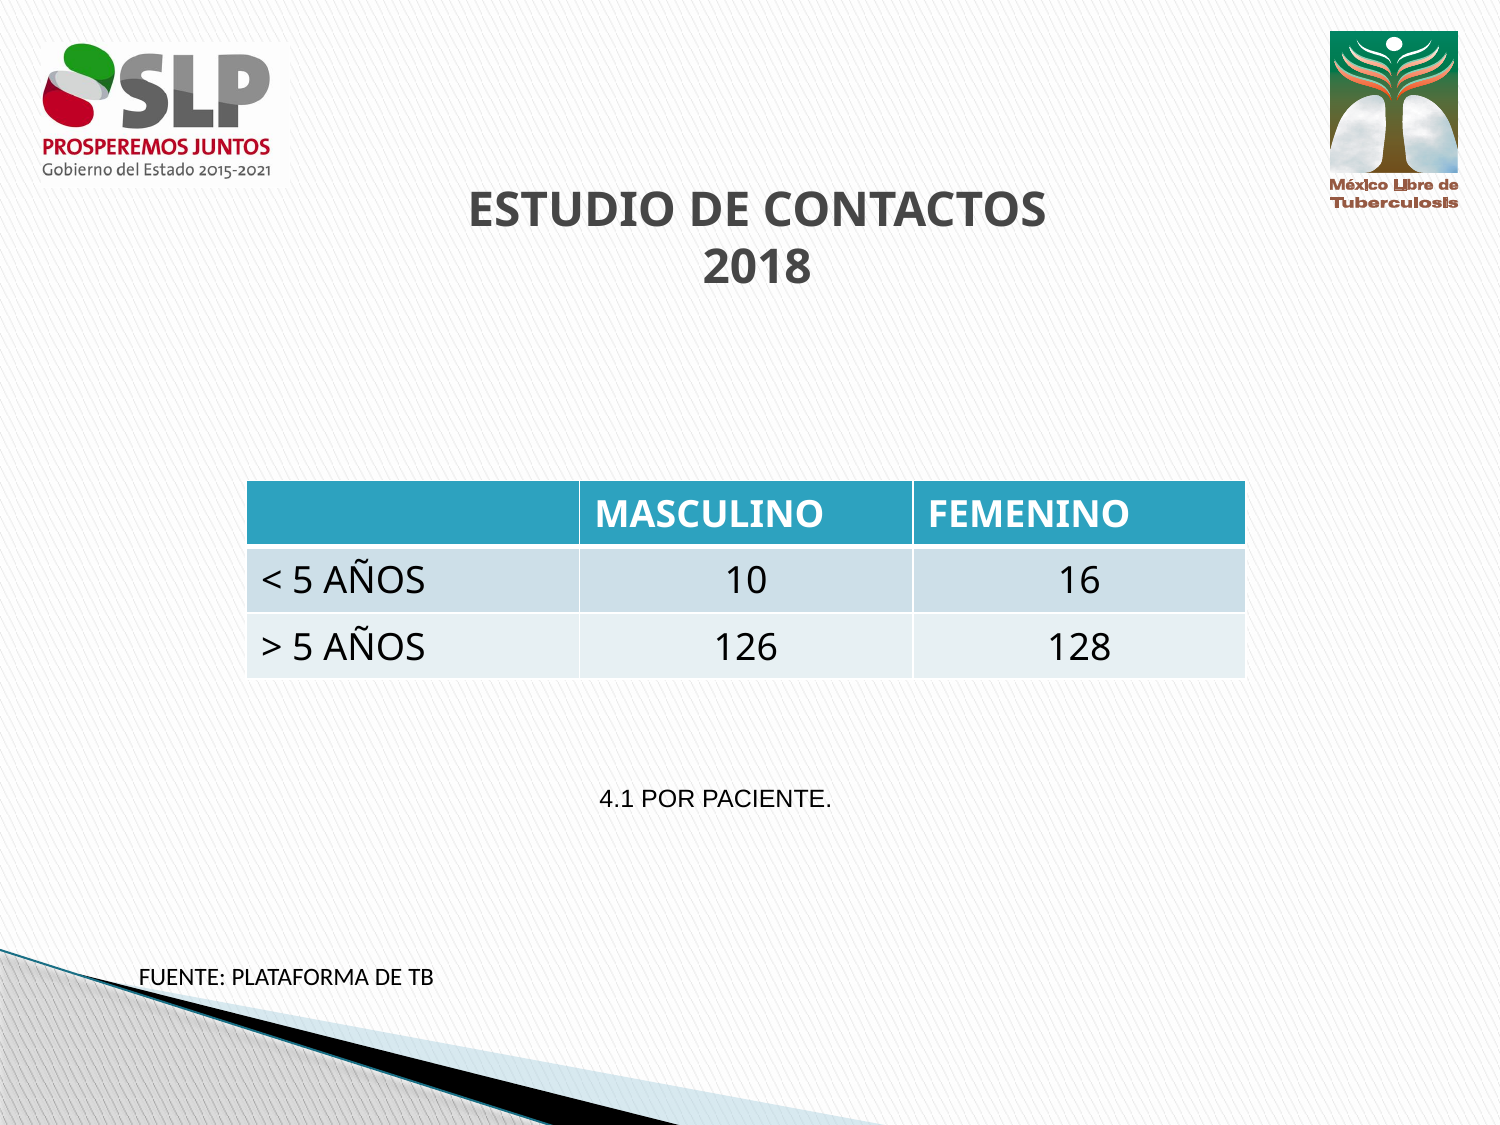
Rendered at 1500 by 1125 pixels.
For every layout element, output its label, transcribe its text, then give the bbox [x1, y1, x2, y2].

table_cell 128 [914, 614, 1245, 678]
title ESTUDIO DE CONTACTOS 2018 [82, 113, 1433, 302]
text_box FUENTE: PLATAFORMA DE TB [123, 952, 1214, 998]
table_cell 126 [580, 614, 912, 678]
table_header MASCULINO [580, 481, 912, 544]
picture [40, 42, 290, 188]
picture [1328, 30, 1459, 209]
table_cell > 5 AÑOS [247, 614, 579, 678]
table_header FEMENINO [914, 481, 1245, 544]
table_cell 16 [914, 549, 1245, 612]
table_cell 10 [580, 549, 912, 612]
table_cell < 5 AÑOS [247, 549, 579, 612]
table_header [247, 481, 579, 544]
text_box 4.1 POR PACIENTE. [584, 775, 1128, 820]
